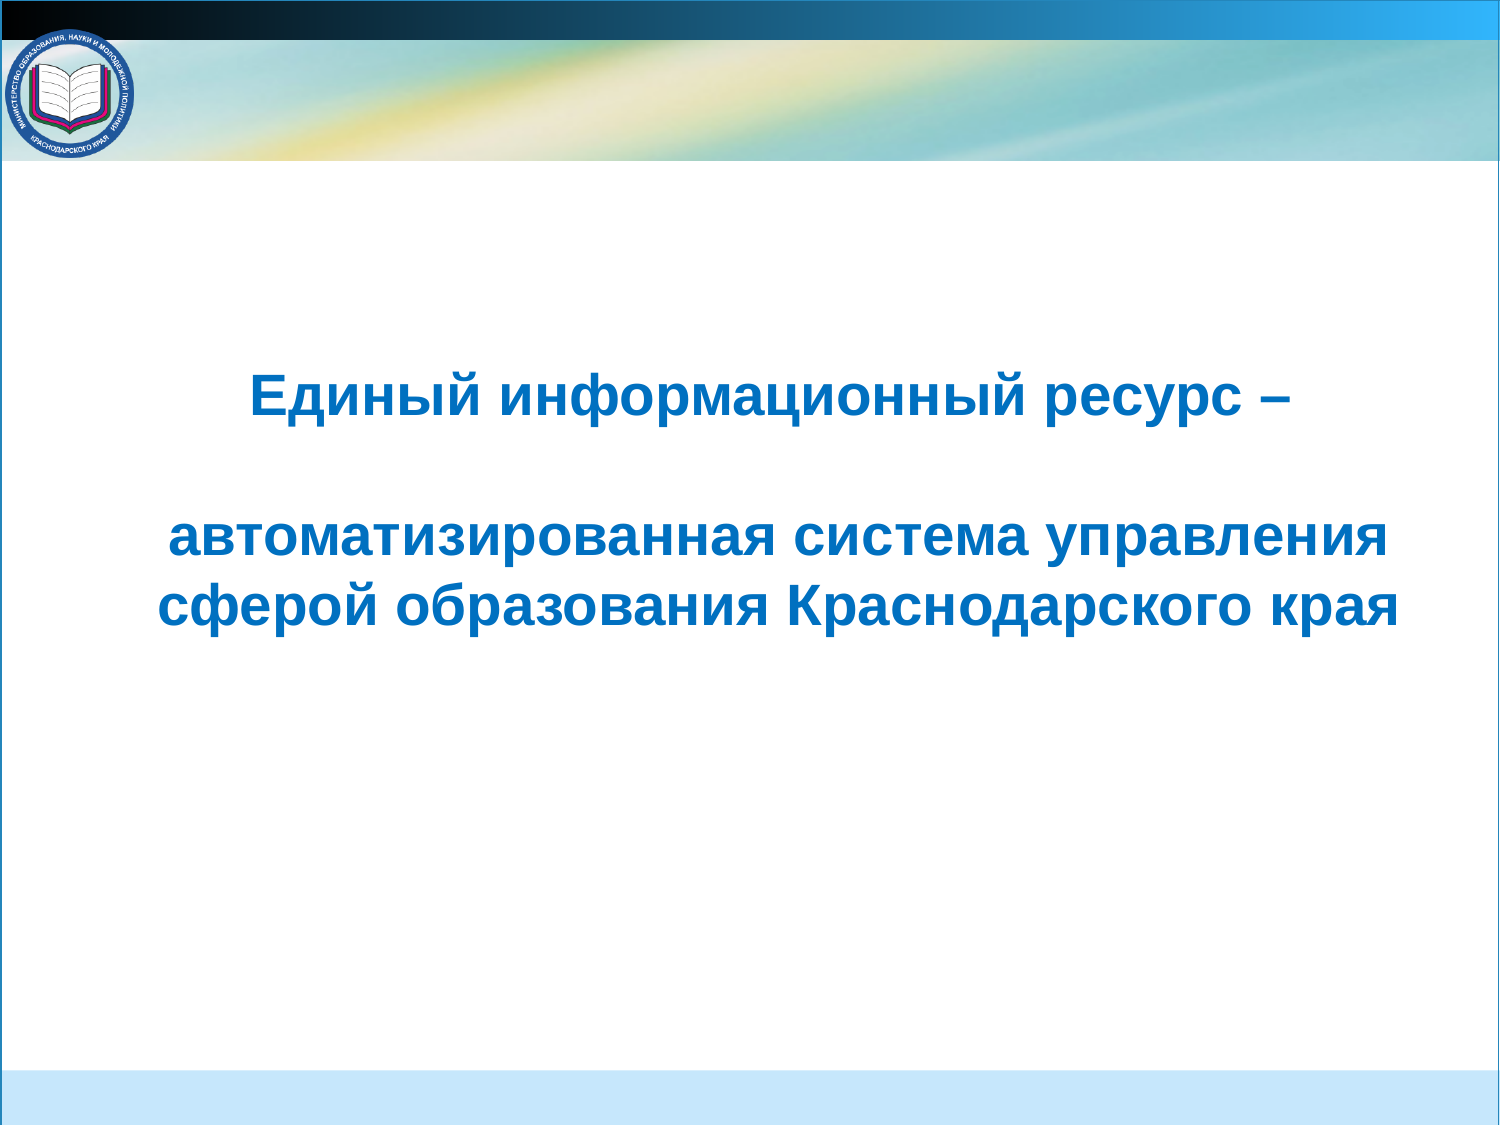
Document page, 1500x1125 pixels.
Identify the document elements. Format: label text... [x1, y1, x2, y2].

text_box Единый информационный ресурс – автоматизированная система управления сферой образования Краснодарского края [137, 349, 1421, 645]
text_box [0, 0, 1500, 1125]
picture [5, 29, 134, 158]
